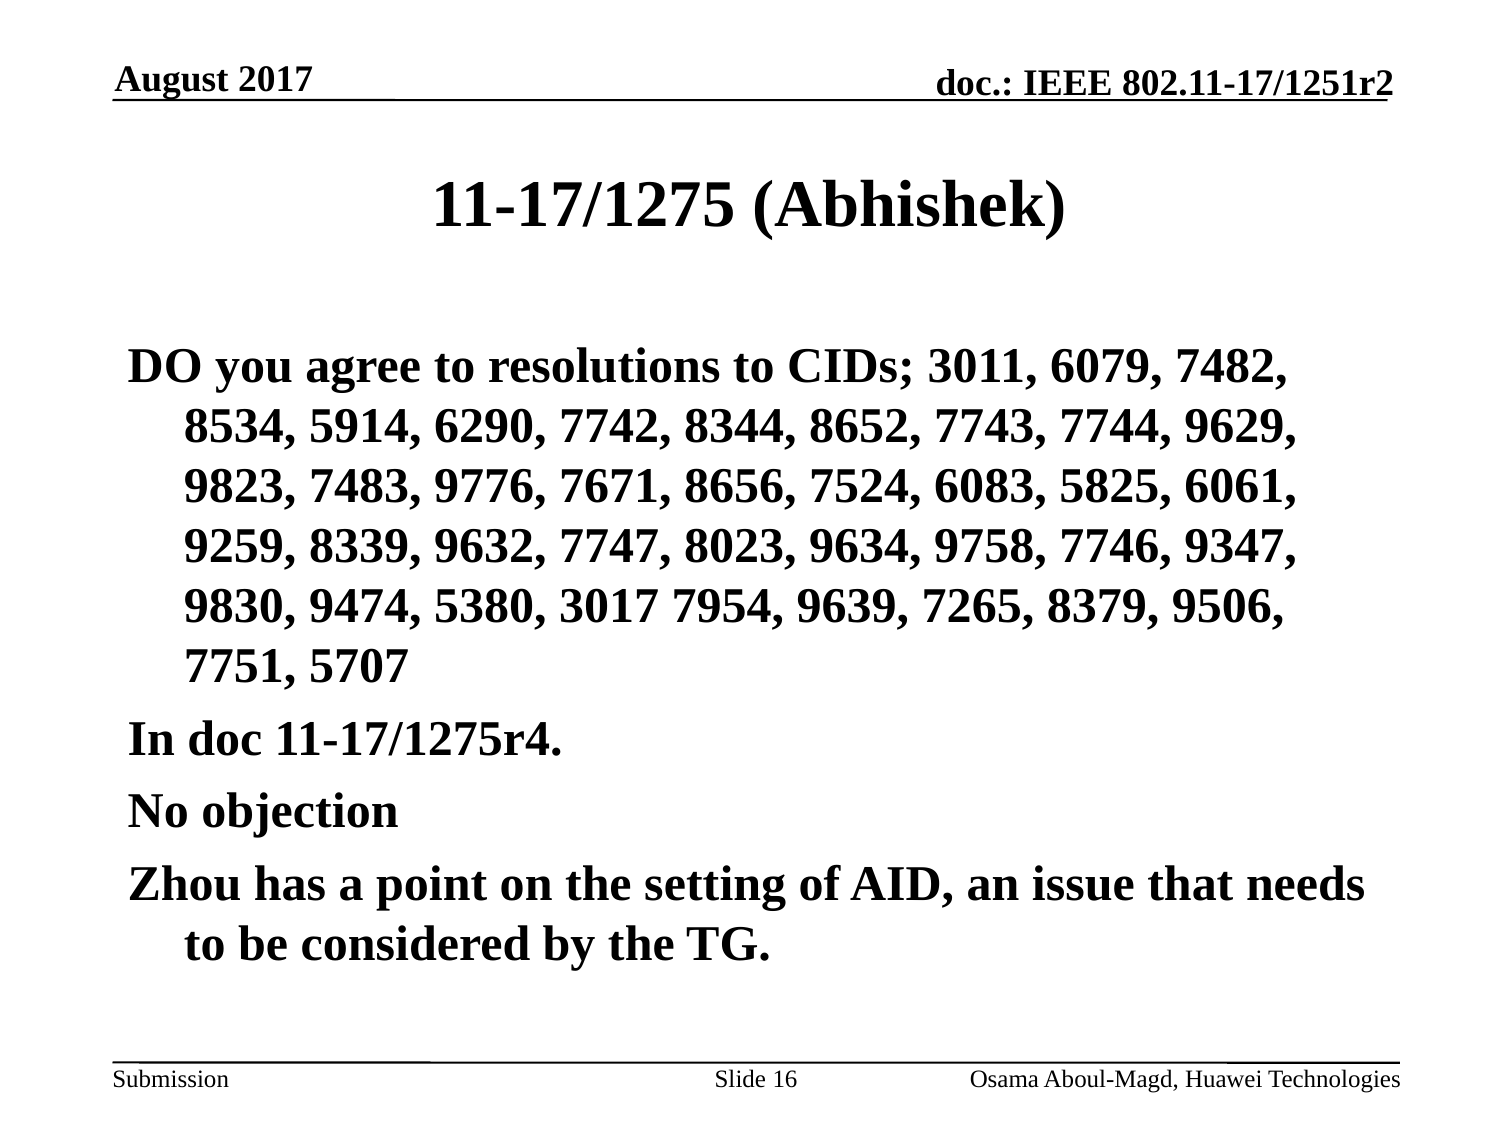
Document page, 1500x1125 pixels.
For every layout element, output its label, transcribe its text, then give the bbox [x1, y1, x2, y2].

title 11-17/1275 (Abhishek) [112, 112, 1388, 288]
list DO you agree to resolutions to CIDs; 3011, 6079, 7482, 8534, 5914, 6290, 7742, 8344, 8652, 7743, 7744, 9629, 9823, 7483, 9776, 7671, 8656, 7524, 6083, 5825, 6061, 9259, 8339, 9632, 7747, 8023, 9634, 9758, 7746, 9347, 9830, 9474, 5380, 3017 7954, 9639, 7265, 8379, 9506, 7751, 5707 In doc 11-17/1275r4. No objection Zhou has a point on the setting of AID, an issue that needs to be considered by the TG. [112, 324, 1388, 1000]
footer Osama Aboul-Magd, Huawei Technologies [878, 1061, 1402, 1093]
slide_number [114, 54, 423, 100]
slide_number Slide 16 [712, 1061, 800, 1123]
